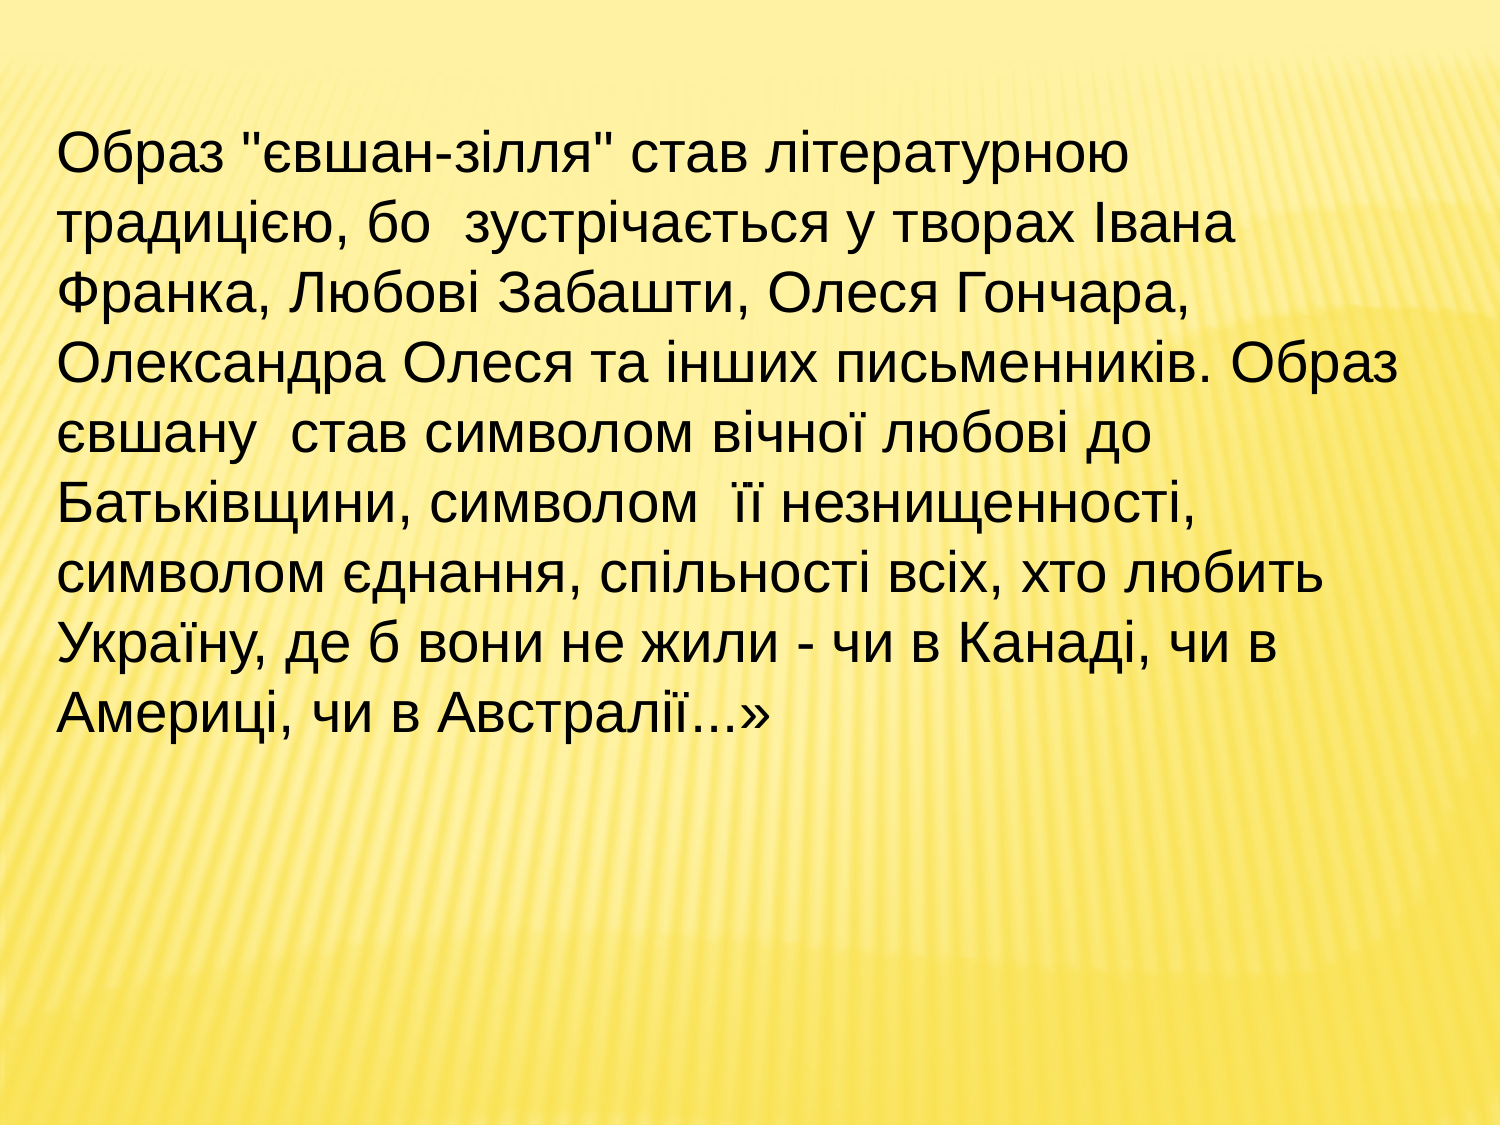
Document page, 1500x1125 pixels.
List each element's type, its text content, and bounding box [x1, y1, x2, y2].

text_box Образ "євшан-зілля" став літературною традицією, бо зустрічається у творах Івана Франка, Любові Забашти, Олеся Гончара, Олександра Олеся та інших письменників. Образ євшану став символом вічної любові до Батьківщини, символом її незнищенності, символом єднання, спільності всіх, хто любить Україну, де б вони не жили - чи в Канаді, чи в Америці, чи в Австралії...» [41, 0, 1436, 797]
